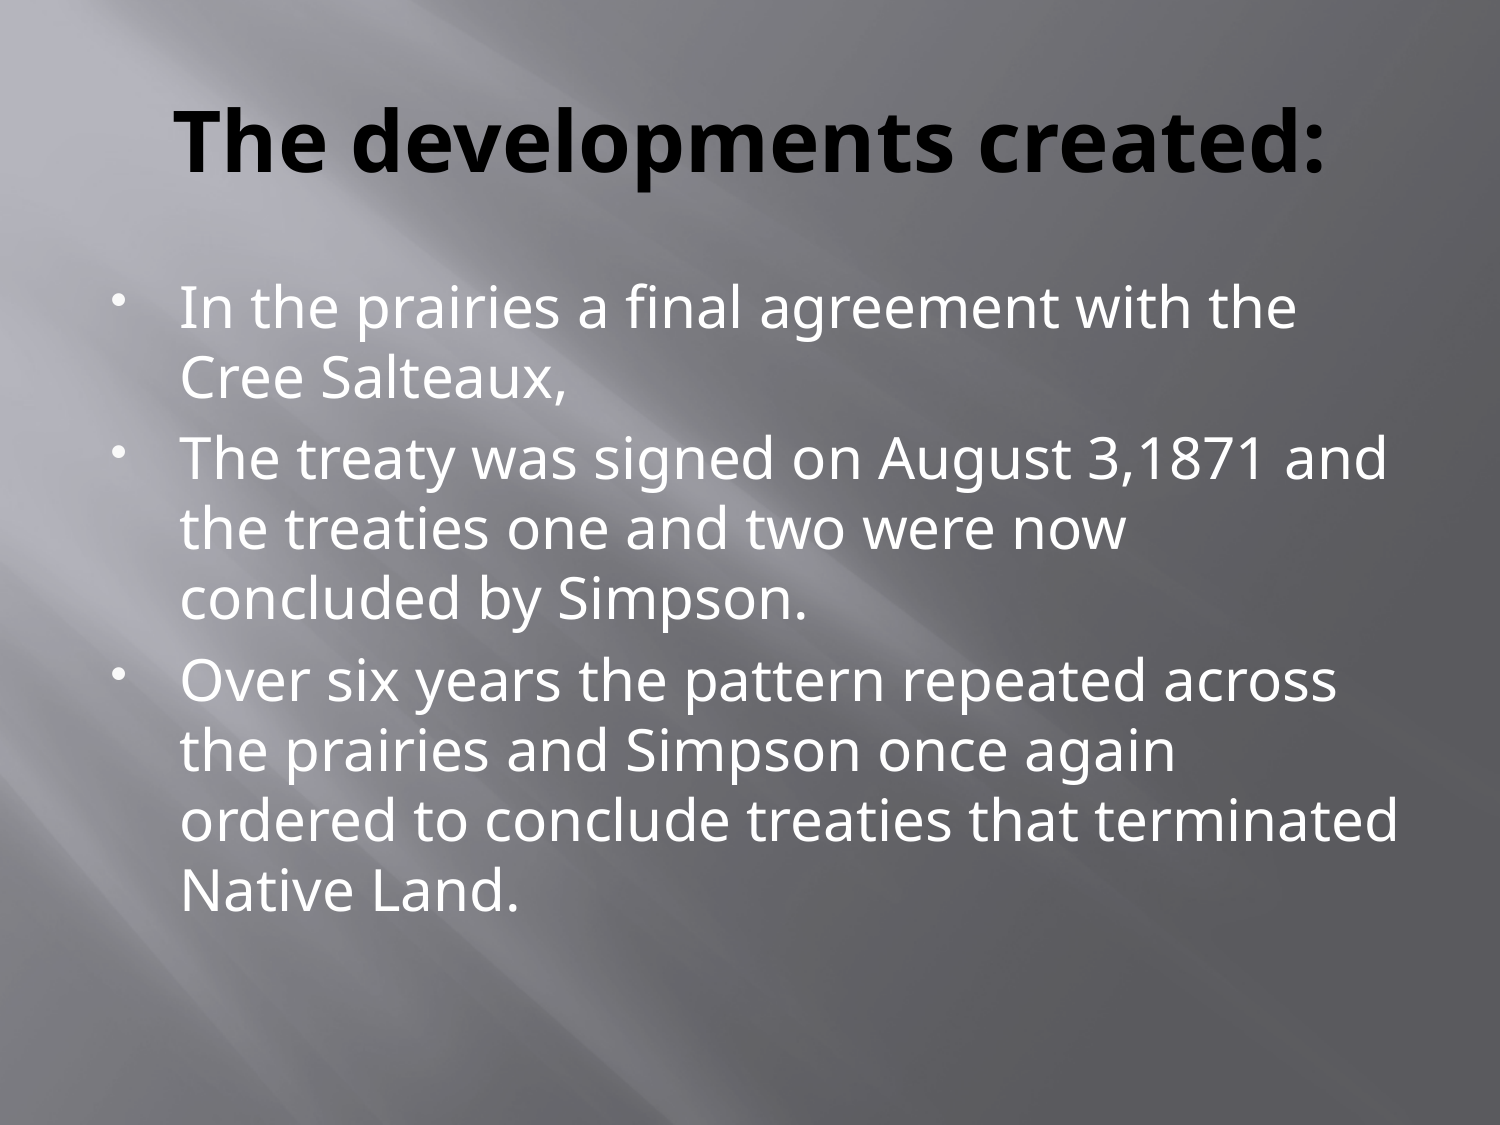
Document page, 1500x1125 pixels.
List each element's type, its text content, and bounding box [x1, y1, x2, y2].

title The developments created: [75, 45, 1425, 233]
list In the prairies a final agreement with the Cree Salteaux, The treaty was signed on August 3,1871 and the treaties one and two were now concluded by Simpson. Over six years the pattern repeated across the prairies and Simpson once again ordered to conclude treaties that terminated Native Land. [75, 262, 1425, 1035]
